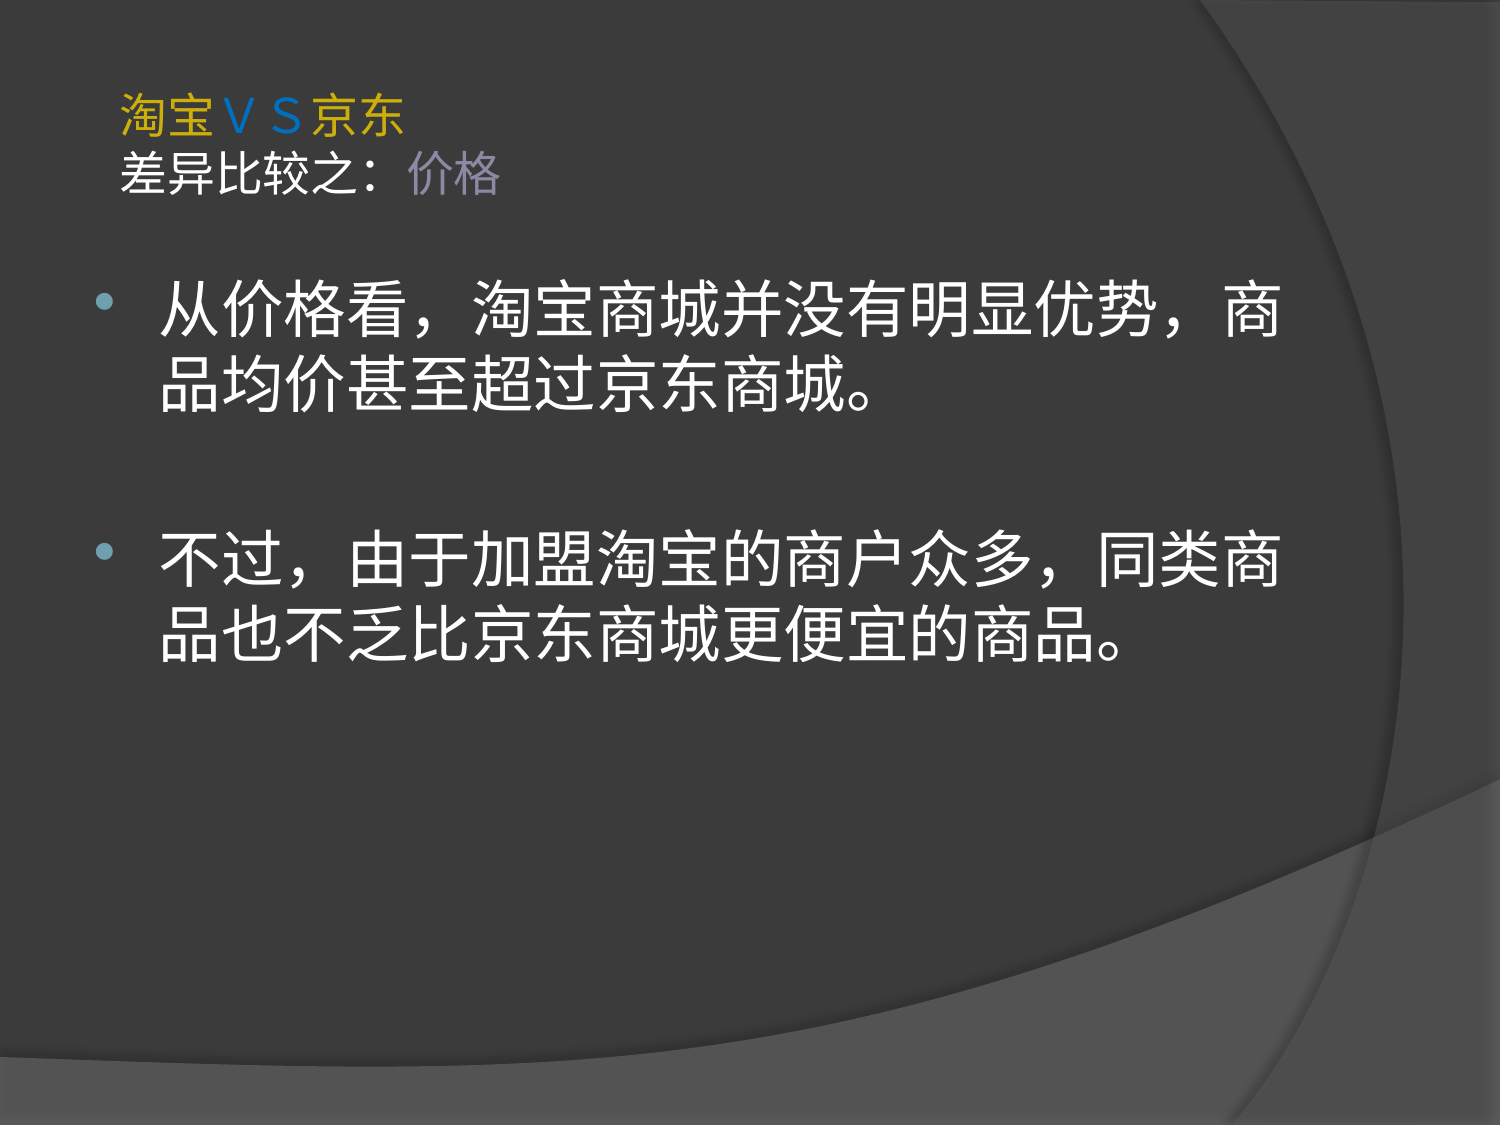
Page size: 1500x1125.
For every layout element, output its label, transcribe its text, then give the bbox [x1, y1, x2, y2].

title 淘宝ＶＳ京东 差异比较之：价格 [111, 77, 1338, 266]
list 从价格看，淘宝商城并没有明显优势，商品均价甚至超过京东商城。 不过，由于加盟淘宝的商户众多，同类商品也不乏比京东商城更便宜的商品。 [74, 262, 1301, 1006]
